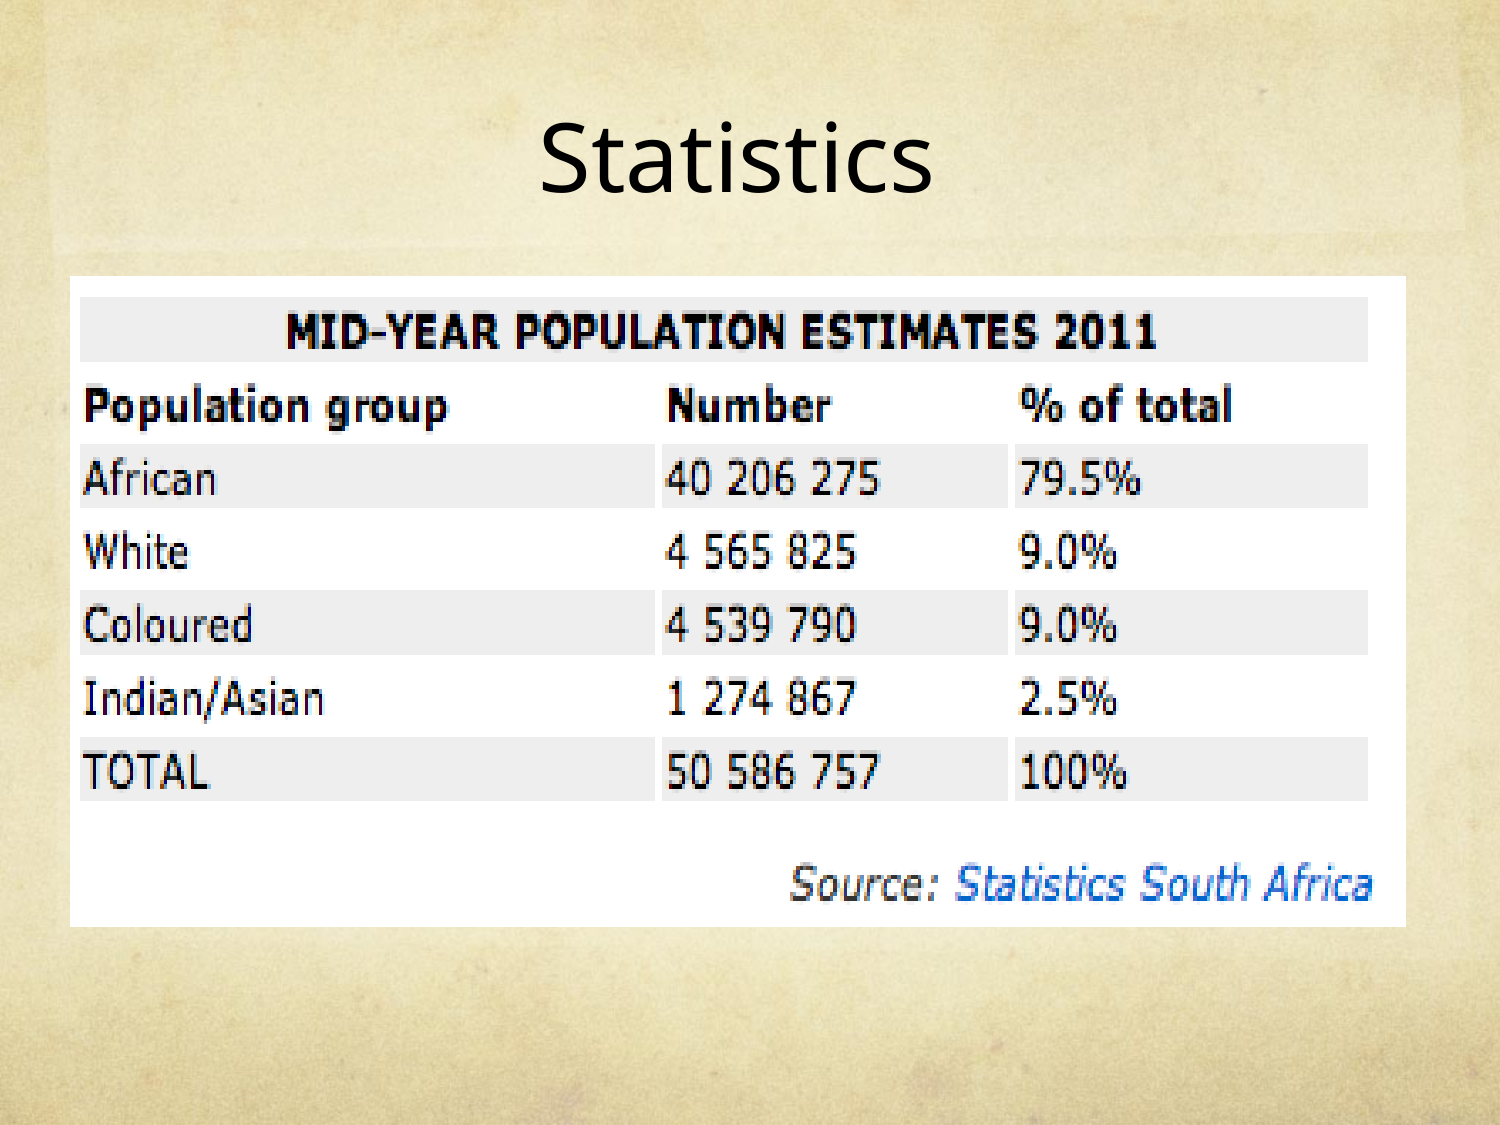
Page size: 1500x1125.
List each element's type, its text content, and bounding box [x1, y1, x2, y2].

title Statistics [150, 82, 1350, 225]
picture [0, 0, 1500, 1125]
